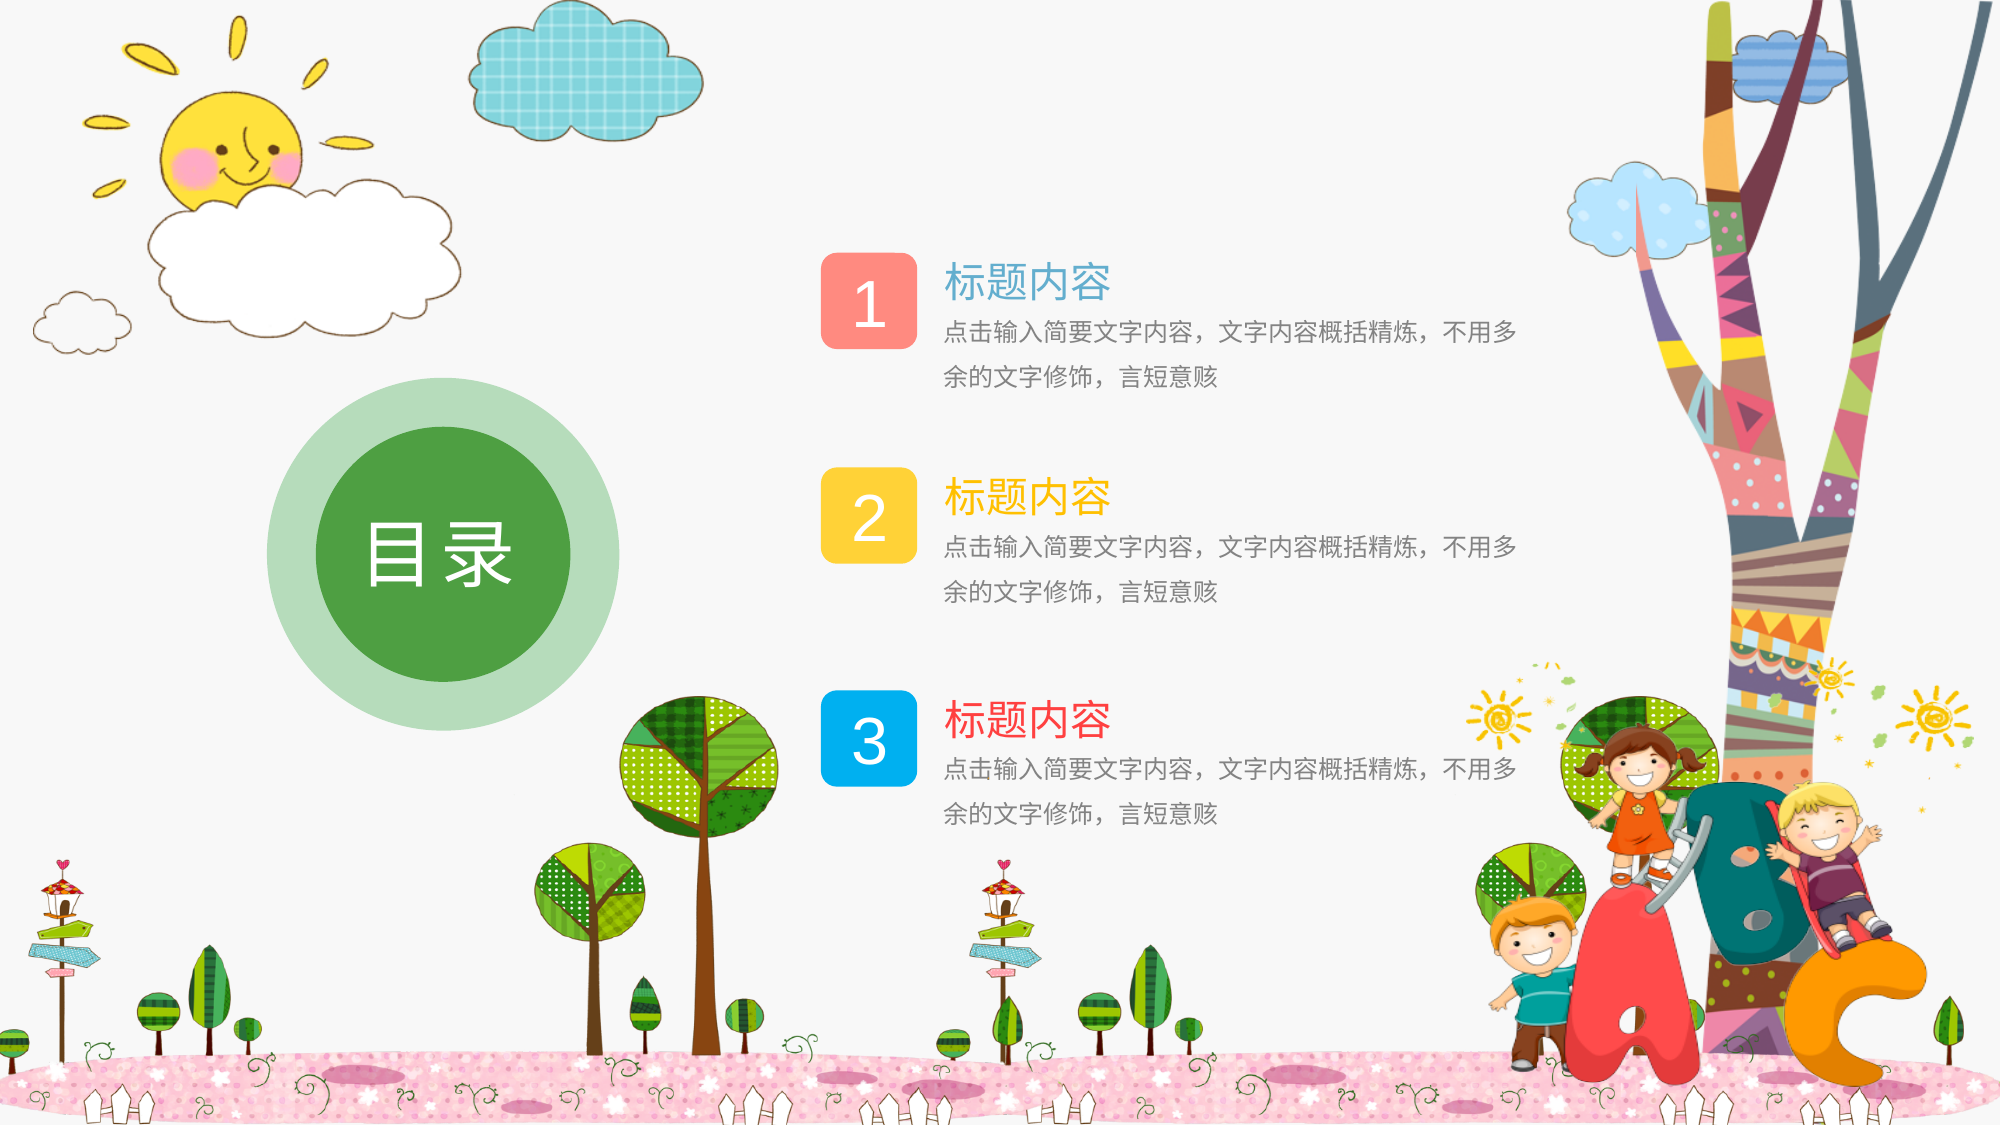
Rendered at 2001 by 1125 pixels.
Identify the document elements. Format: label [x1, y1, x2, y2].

text_box [0, 656, 2000, 1125]
text_box [33, 0, 1994, 654]
